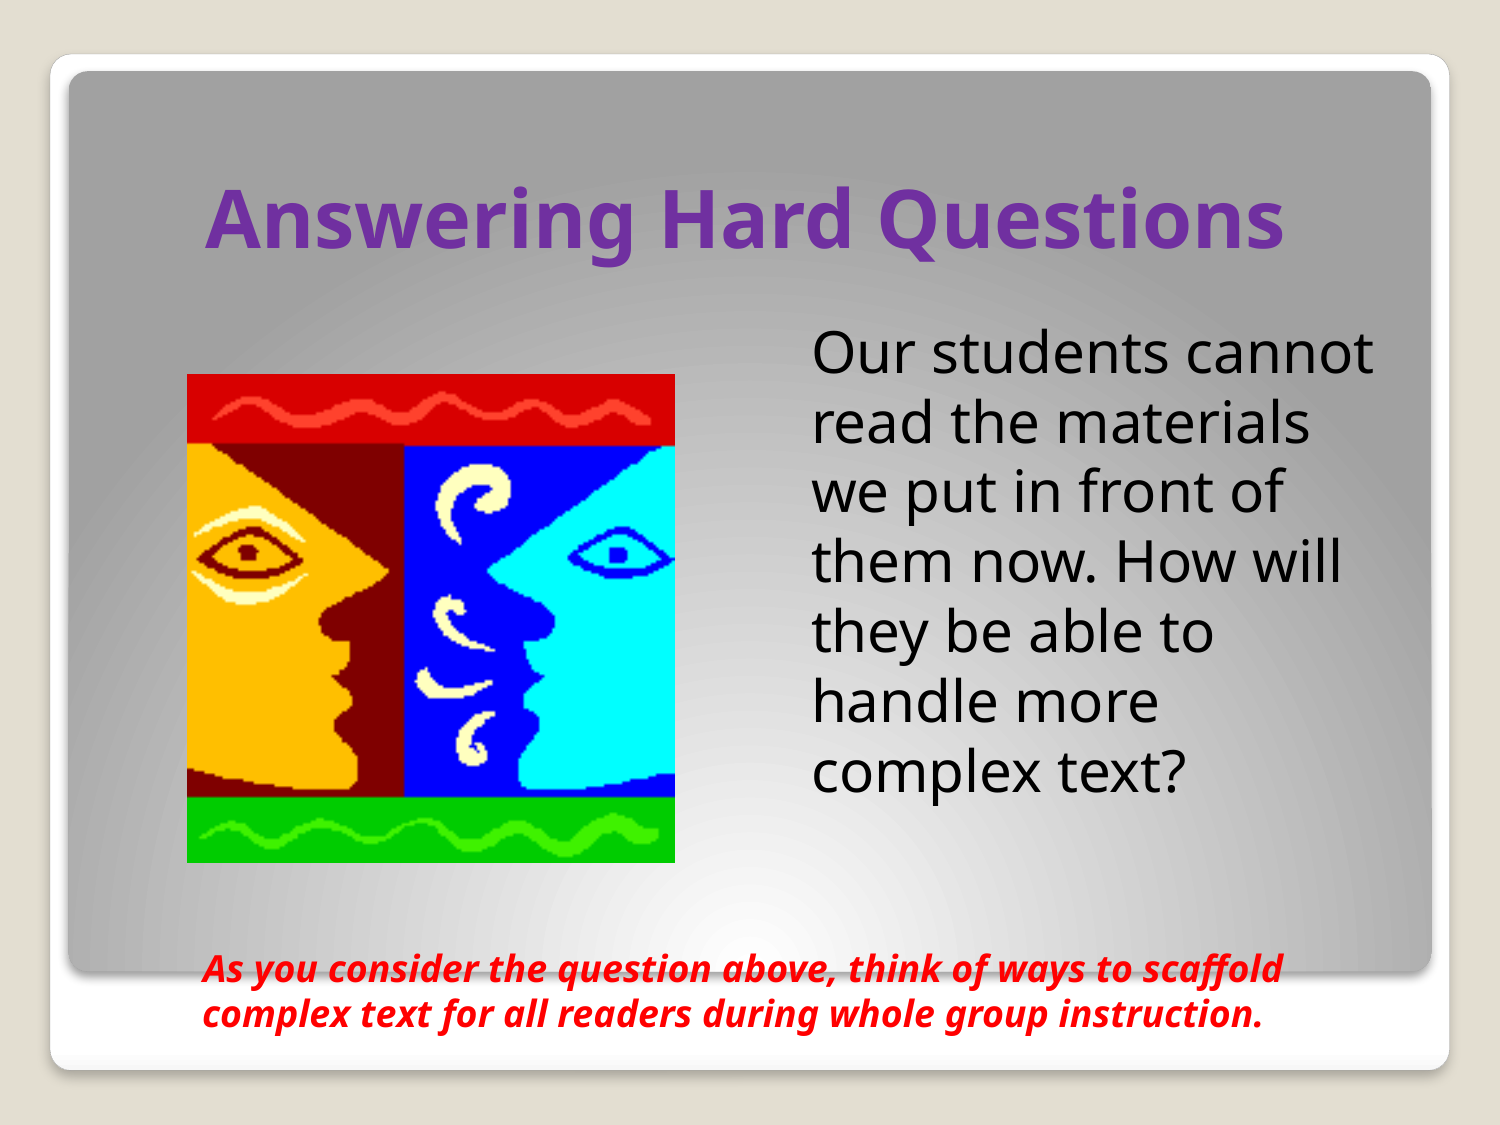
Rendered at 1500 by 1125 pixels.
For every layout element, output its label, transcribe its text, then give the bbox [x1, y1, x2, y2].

picture [187, 374, 676, 863]
title Answering Hard Questions [75, 99, 1418, 273]
text_box As you consider the question above, think of ways to scaffold complex text for all readers during whole group instruction. [174, 937, 1313, 1043]
list Our students cannot read the materials we put in front of them now. How will they be able to handle more complex text? [737, 299, 1413, 888]
